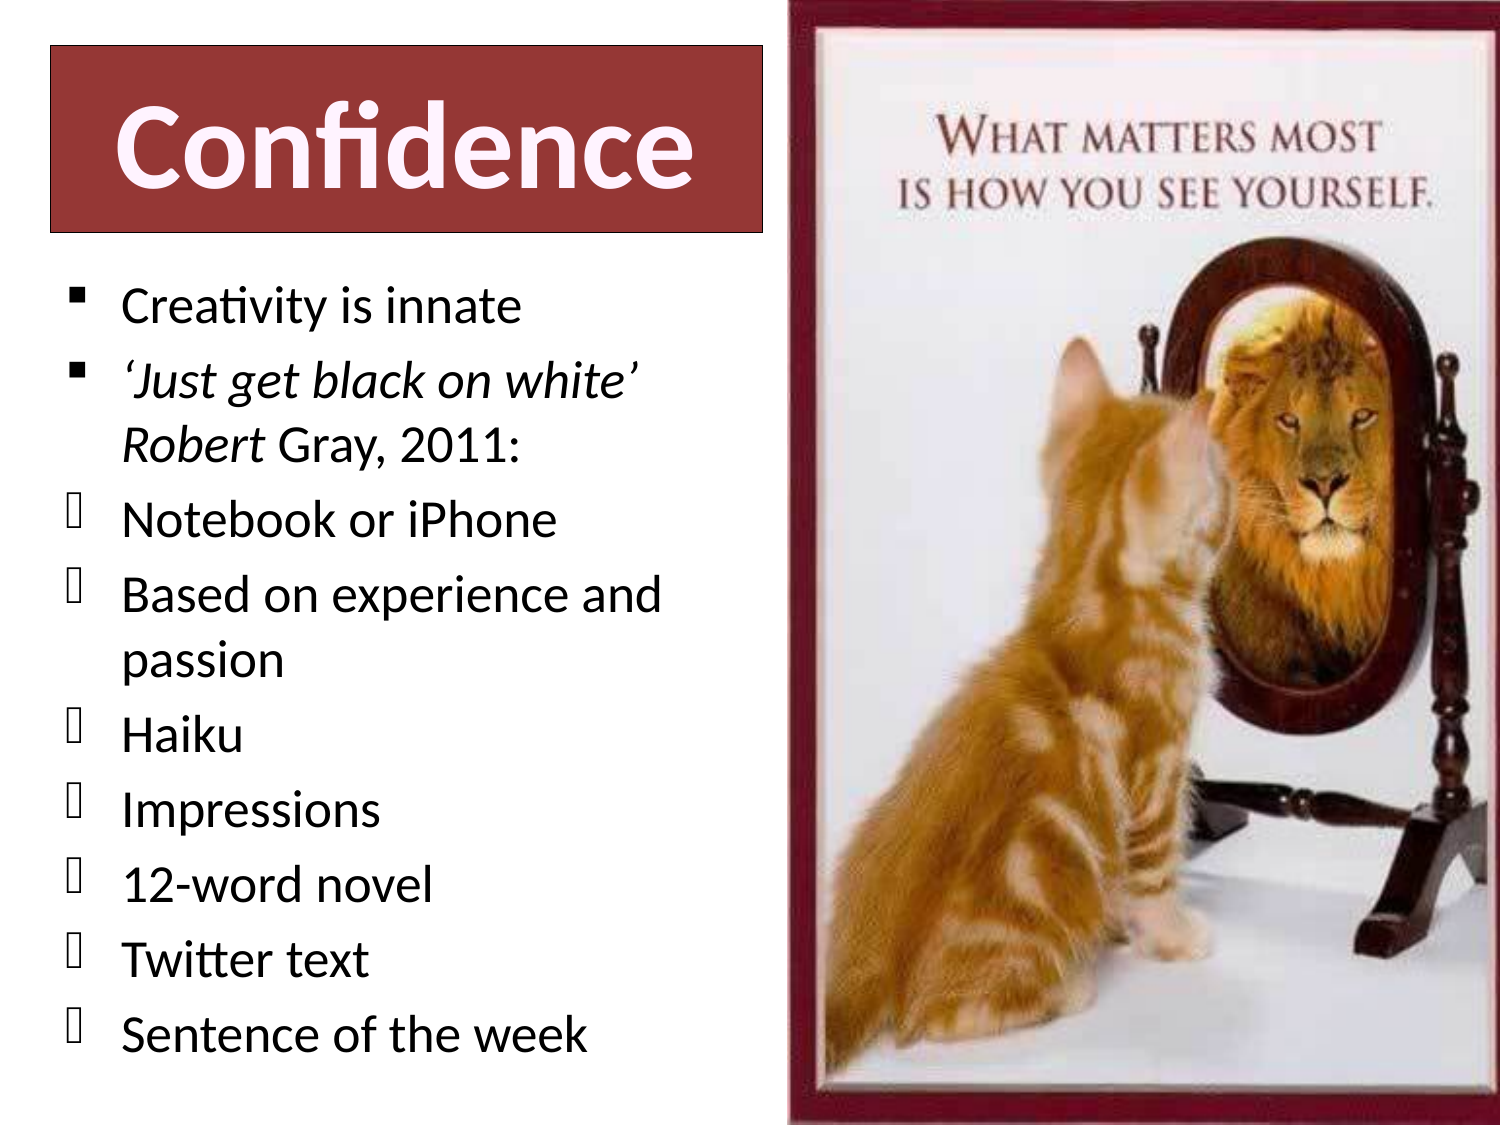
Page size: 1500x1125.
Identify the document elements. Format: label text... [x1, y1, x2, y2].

picture [787, 0, 1500, 1125]
title Confidence [50, 45, 763, 233]
list Creativity is innate ‘Just get black on white’ Robert Gray, 2011: Notebook or iPhone Based on experience and passion Haiku Impressions 12-word novel Twitter text Sentence of the week [50, 262, 763, 1075]
